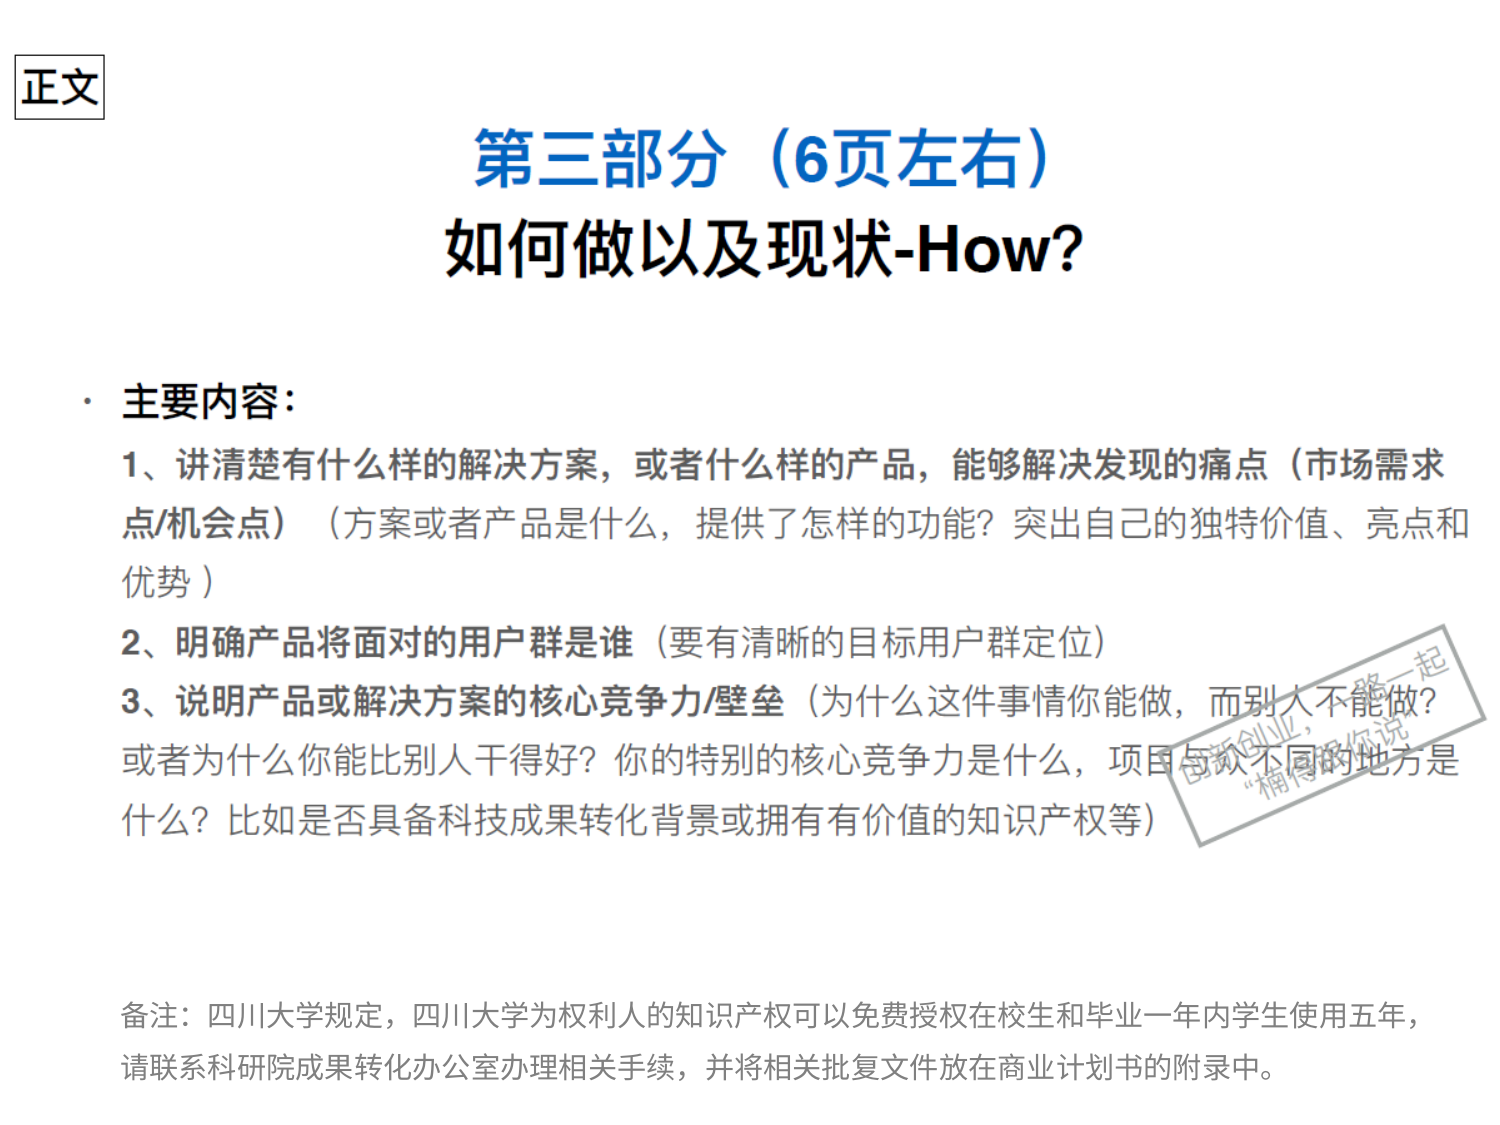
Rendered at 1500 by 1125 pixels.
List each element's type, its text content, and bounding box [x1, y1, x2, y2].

text_box 备注：四川大学规定，四川大学为权利人的知识产权可以免费授权在校生和毕业一年内学生使用五年，请联系科研院成果转化办公室办理相关手续，并将相关批复文件放在商业计划书的附录中。 [105, 972, 1453, 1093]
picture [5, 46, 1494, 860]
